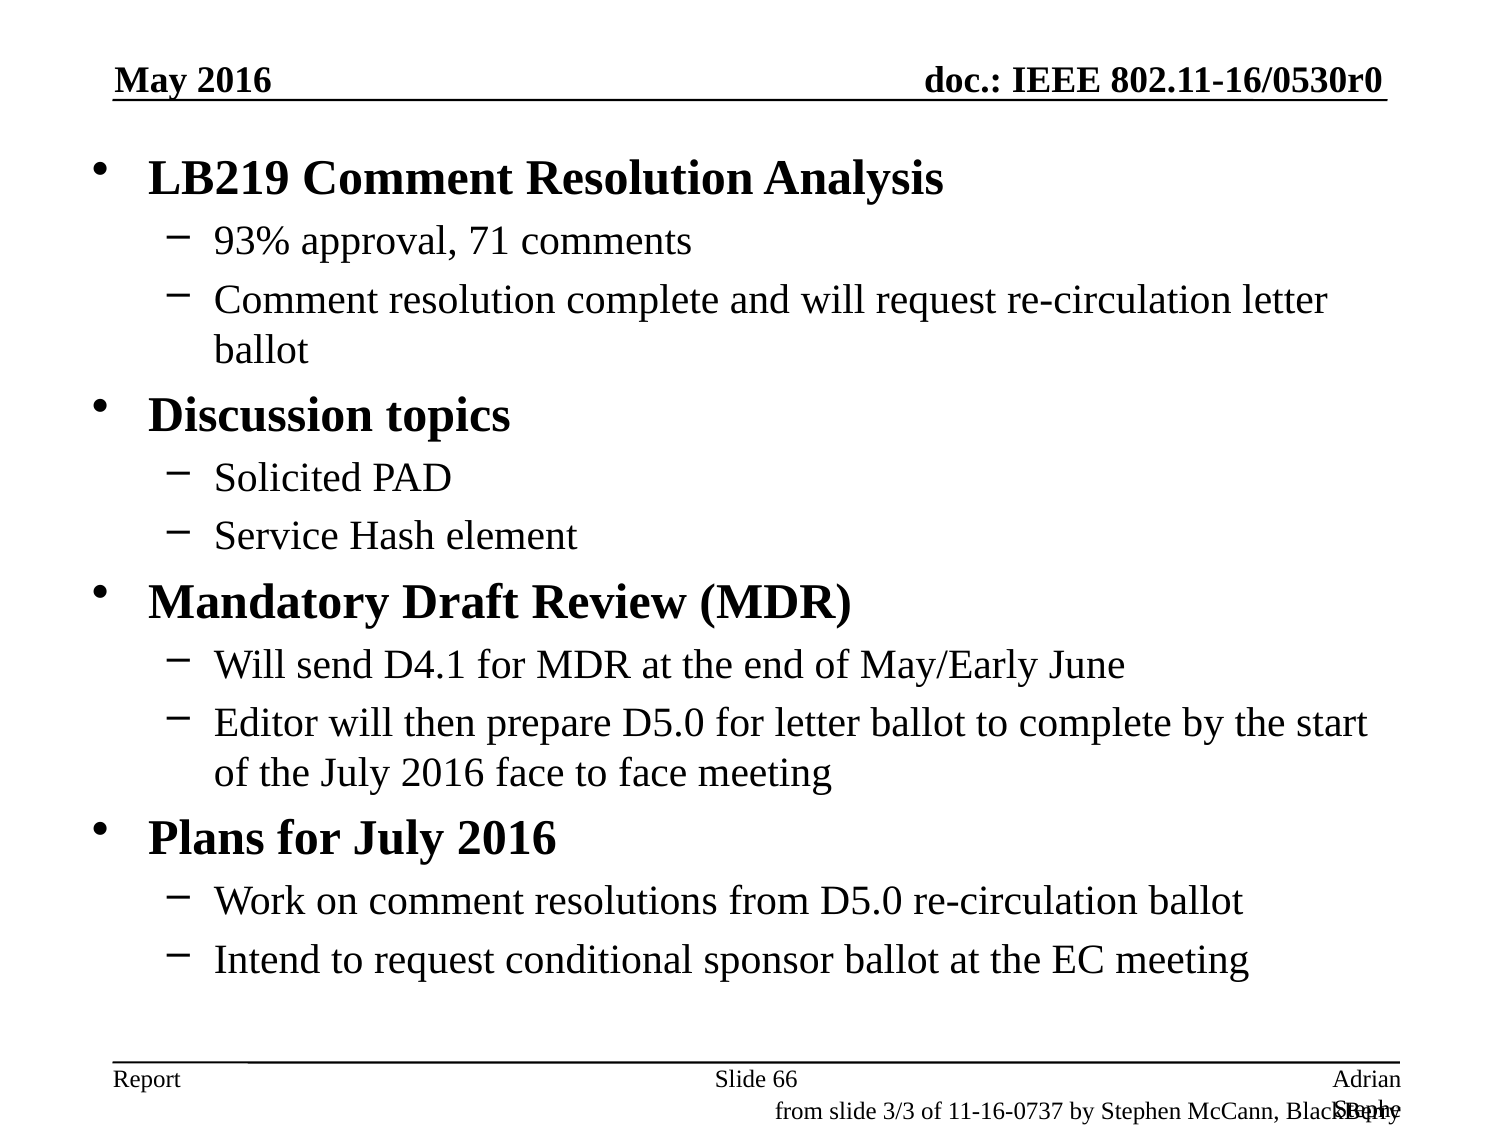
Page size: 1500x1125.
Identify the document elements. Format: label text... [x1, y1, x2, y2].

list LB219 Comment Resolution Analysis 93% approval, 71 comments Comment resolution complete and will request re-circulation letter ballot Discussion topics Solicited PAD Service Hash element Mandatory Draft Review (MDR) Will send D4.1 for MDR at the end of May/Early June Editor will then prepare D5.0 for letter ballot to complete by the start of the July 2016 face to face meeting Plans for July 2016 Work on comment resolutions from D5.0 re-circulation ballot Intend to request conditional sponsor ballot at the EC meeting [76, 137, 1415, 1071]
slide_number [114, 54, 374, 101]
text_box from slide 3/3 of 11-16-0737 by Stephen McCann, BlackBerry [343, 1087, 1417, 1125]
footer Adrian Stephens, Intel Corporation [1324, 1071, 1402, 1087]
slide_number Slide 66 [711, 1071, 801, 1087]
